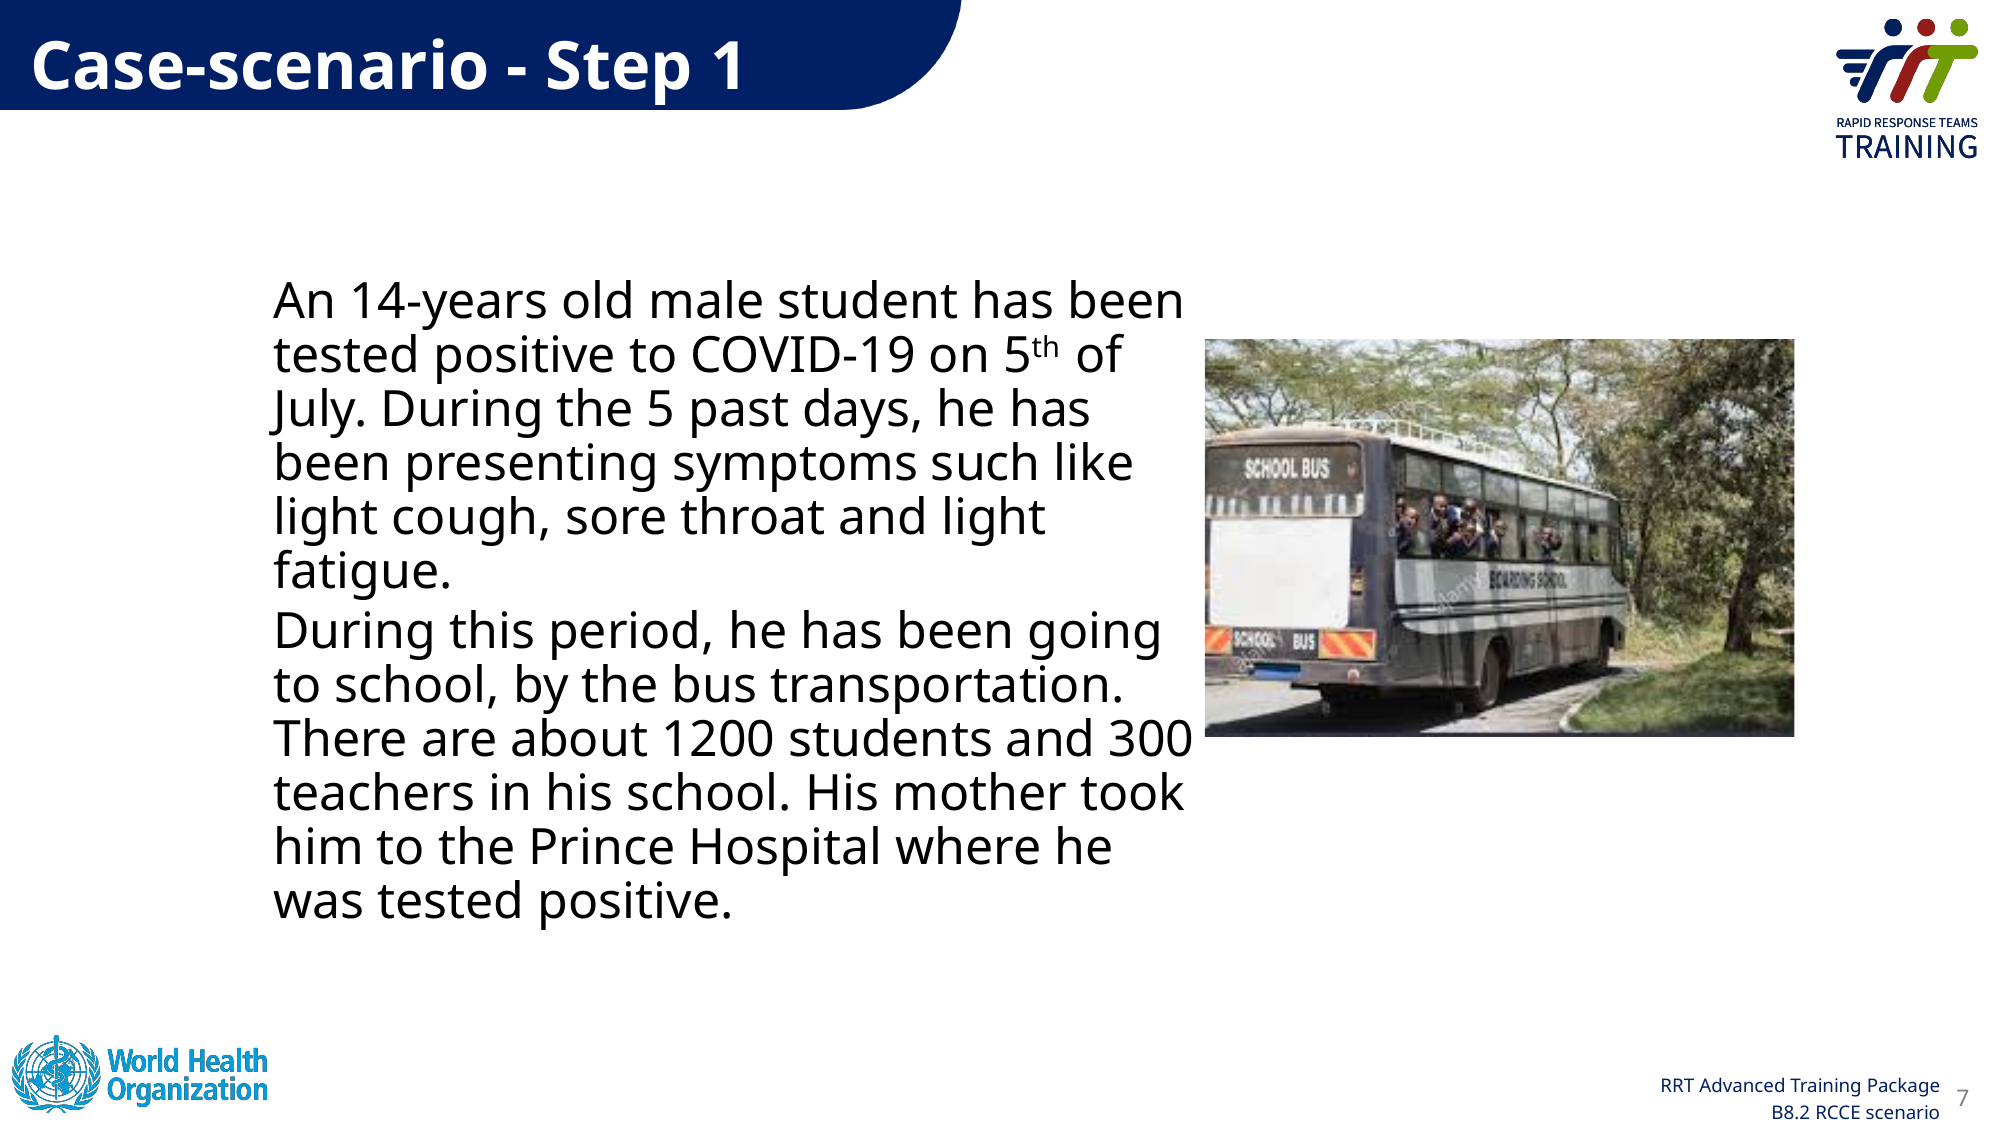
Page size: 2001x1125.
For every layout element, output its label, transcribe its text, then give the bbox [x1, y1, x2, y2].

picture [22, 1062, 26, 1077]
picture [50, 1108, 62, 1113]
picture [59, 1035, 267, 1113]
picture [12, 1035, 54, 1068]
picture [12, 1083, 48, 1113]
picture [0, 0, 962, 110]
picture [36, 1088, 78, 1105]
title Case-scenario - Step 1 [22, 14, 1490, 122]
picture [1204, 339, 1795, 738]
picture [40, 1062, 47, 1070]
picture [30, 1083, 37, 1091]
list An 14-years old male student has been tested positive to COVID-19 on 5th of July. During the 5 past days, he has been presenting symptoms such like light cough, sore throat and light fatigue. During this period, he has been going to school, by the bus transportation. There are about 1200 students and 300 teachers in his school. His mother took him to the Prince Hospital where he was tested positive. [265, 267, 1206, 858]
picture [46, 1056, 54, 1062]
picture [34, 1054, 43, 1078]
picture [71, 1053, 90, 1091]
picture [1835, 19, 1978, 167]
picture [24, 1054, 36, 1087]
